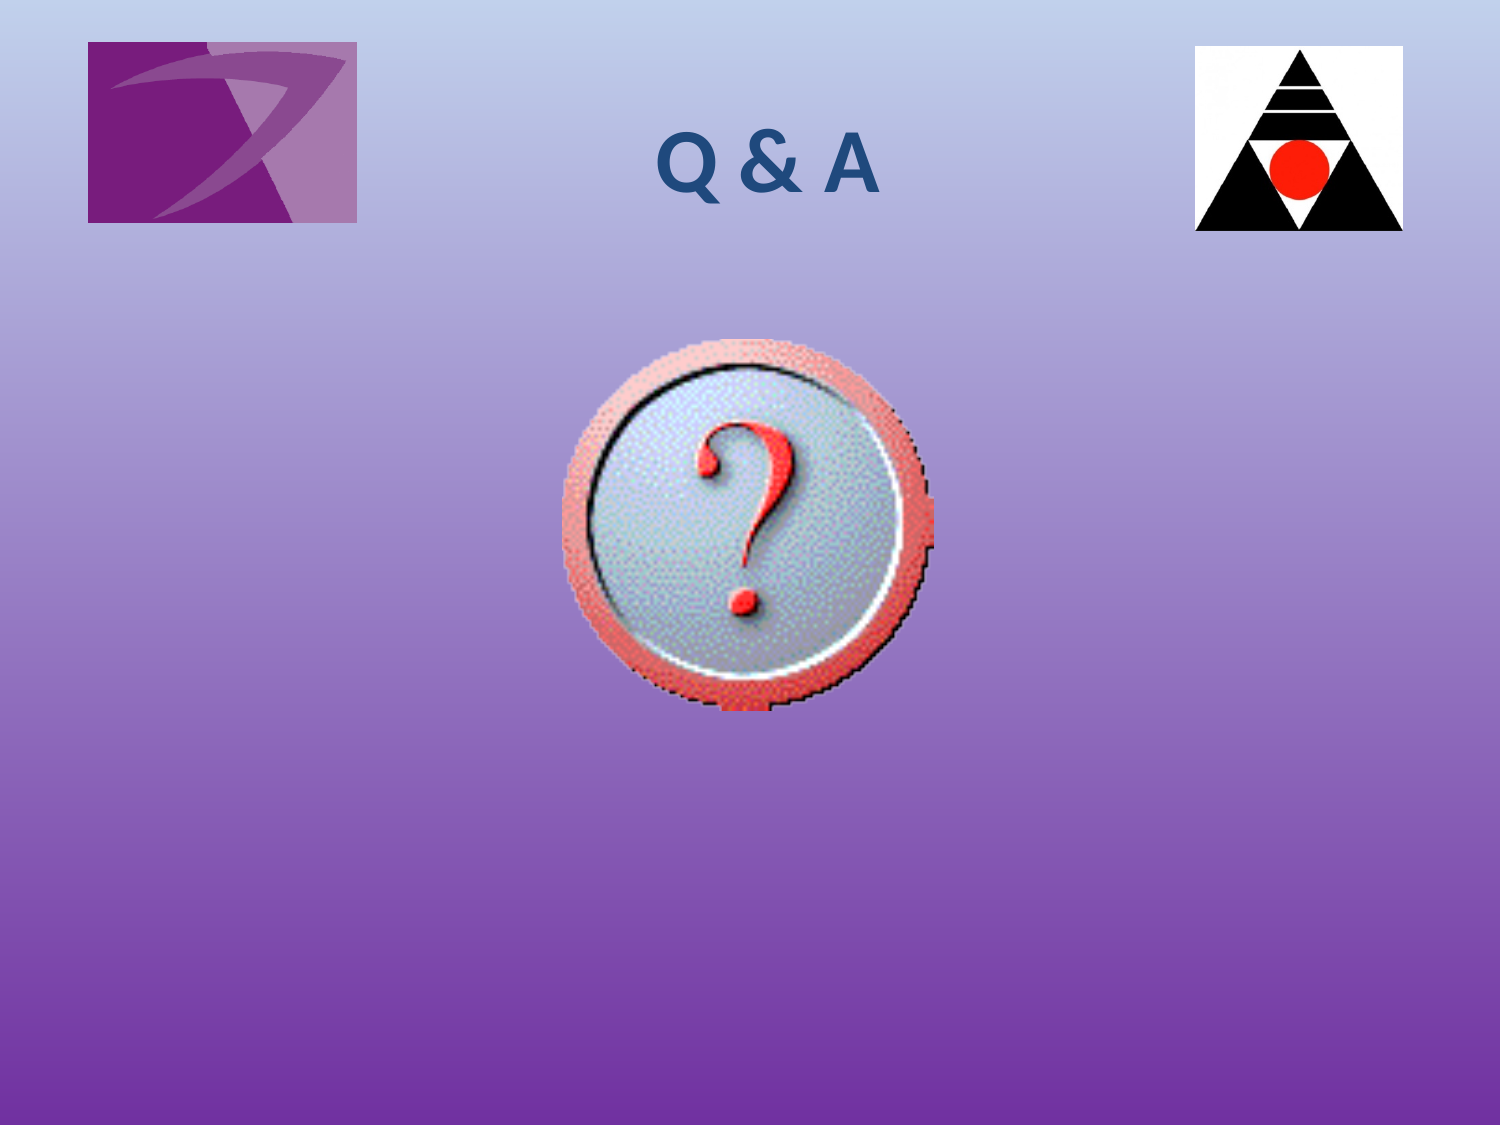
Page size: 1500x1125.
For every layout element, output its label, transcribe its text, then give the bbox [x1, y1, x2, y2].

title [105, 199, 1381, 1061]
text_box Q & A [421, 93, 1114, 219]
picture [1195, 46, 1403, 231]
picture [88, 42, 357, 223]
picture [562, 339, 934, 712]
